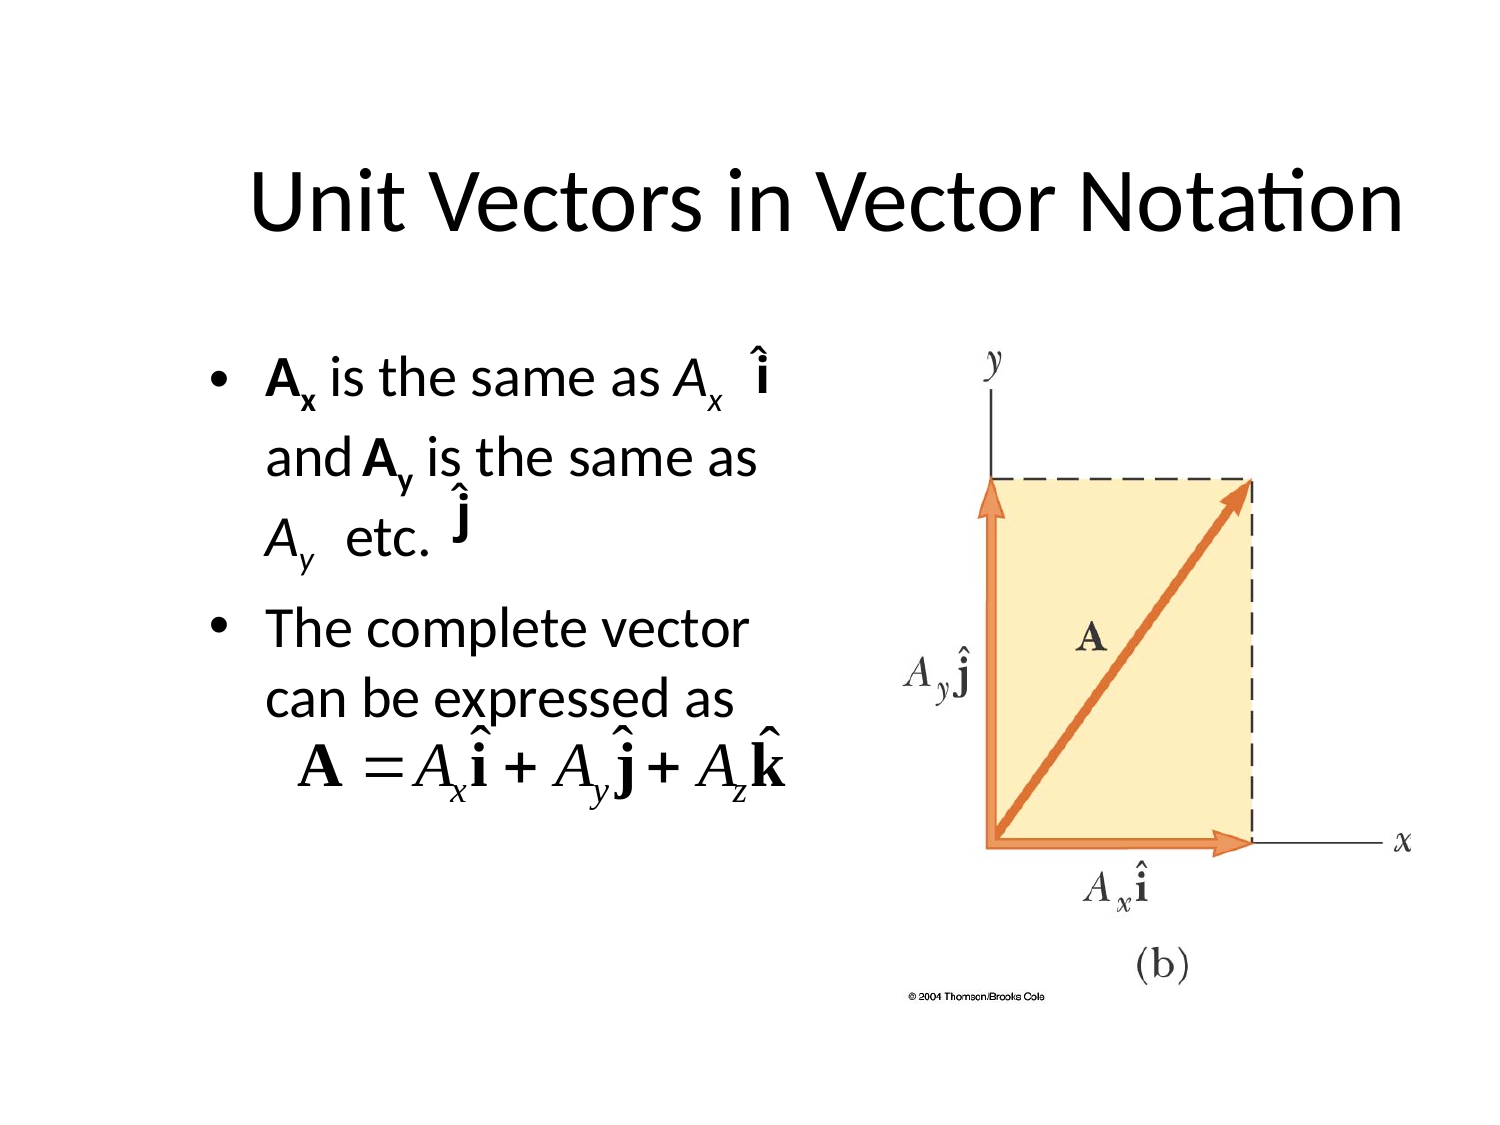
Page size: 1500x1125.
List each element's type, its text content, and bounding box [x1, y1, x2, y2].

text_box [449, 474, 478, 546]
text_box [749, 337, 776, 399]
title Unit Vectors in Vector Notation [188, 101, 1468, 289]
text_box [902, 330, 1411, 1007]
list Ax is the same as Ax and Ay is the same as Ay etc. The complete vector can be expressed as [193, 331, 819, 1006]
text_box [287, 712, 801, 824]
